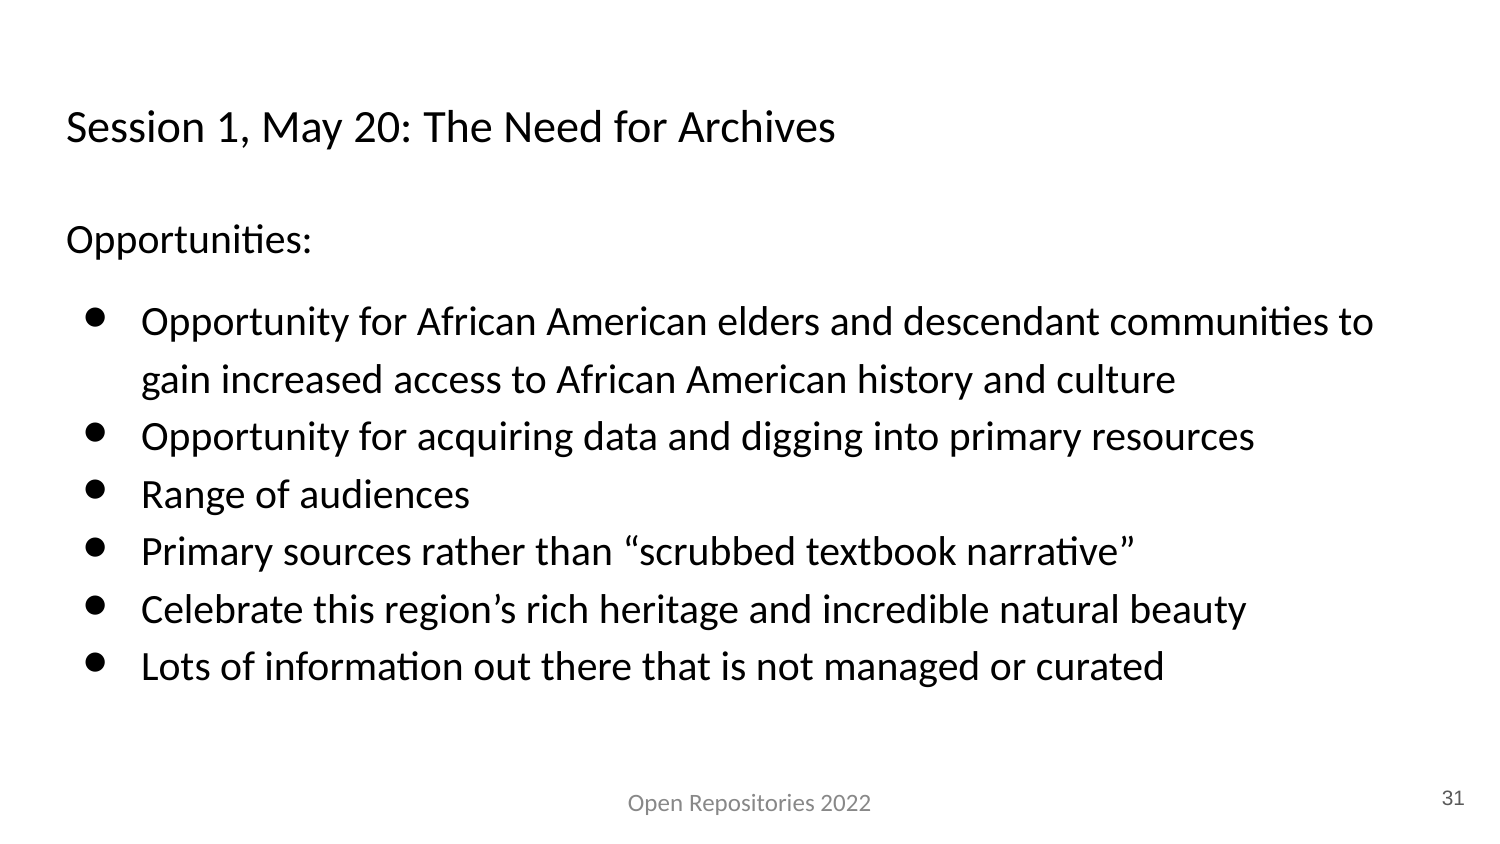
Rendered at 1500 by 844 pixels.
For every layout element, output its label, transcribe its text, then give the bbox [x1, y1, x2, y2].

list Opportunities: Opportunity for African American elders and descendant communities to gain increased access to African American history and culture Opportunity for acquiring data and digging into primary resources Range of audiences Primary sources rather than “scrubbed textbook narrative” Celebrate this region’s rich heritage and incredible natural beauty Lots of information out there that is not managed or curated [51, 189, 1449, 750]
title Session 1, May 20: The Need for Archives [51, 72, 1449, 167]
slide_number 31 [1389, 764, 1480, 830]
